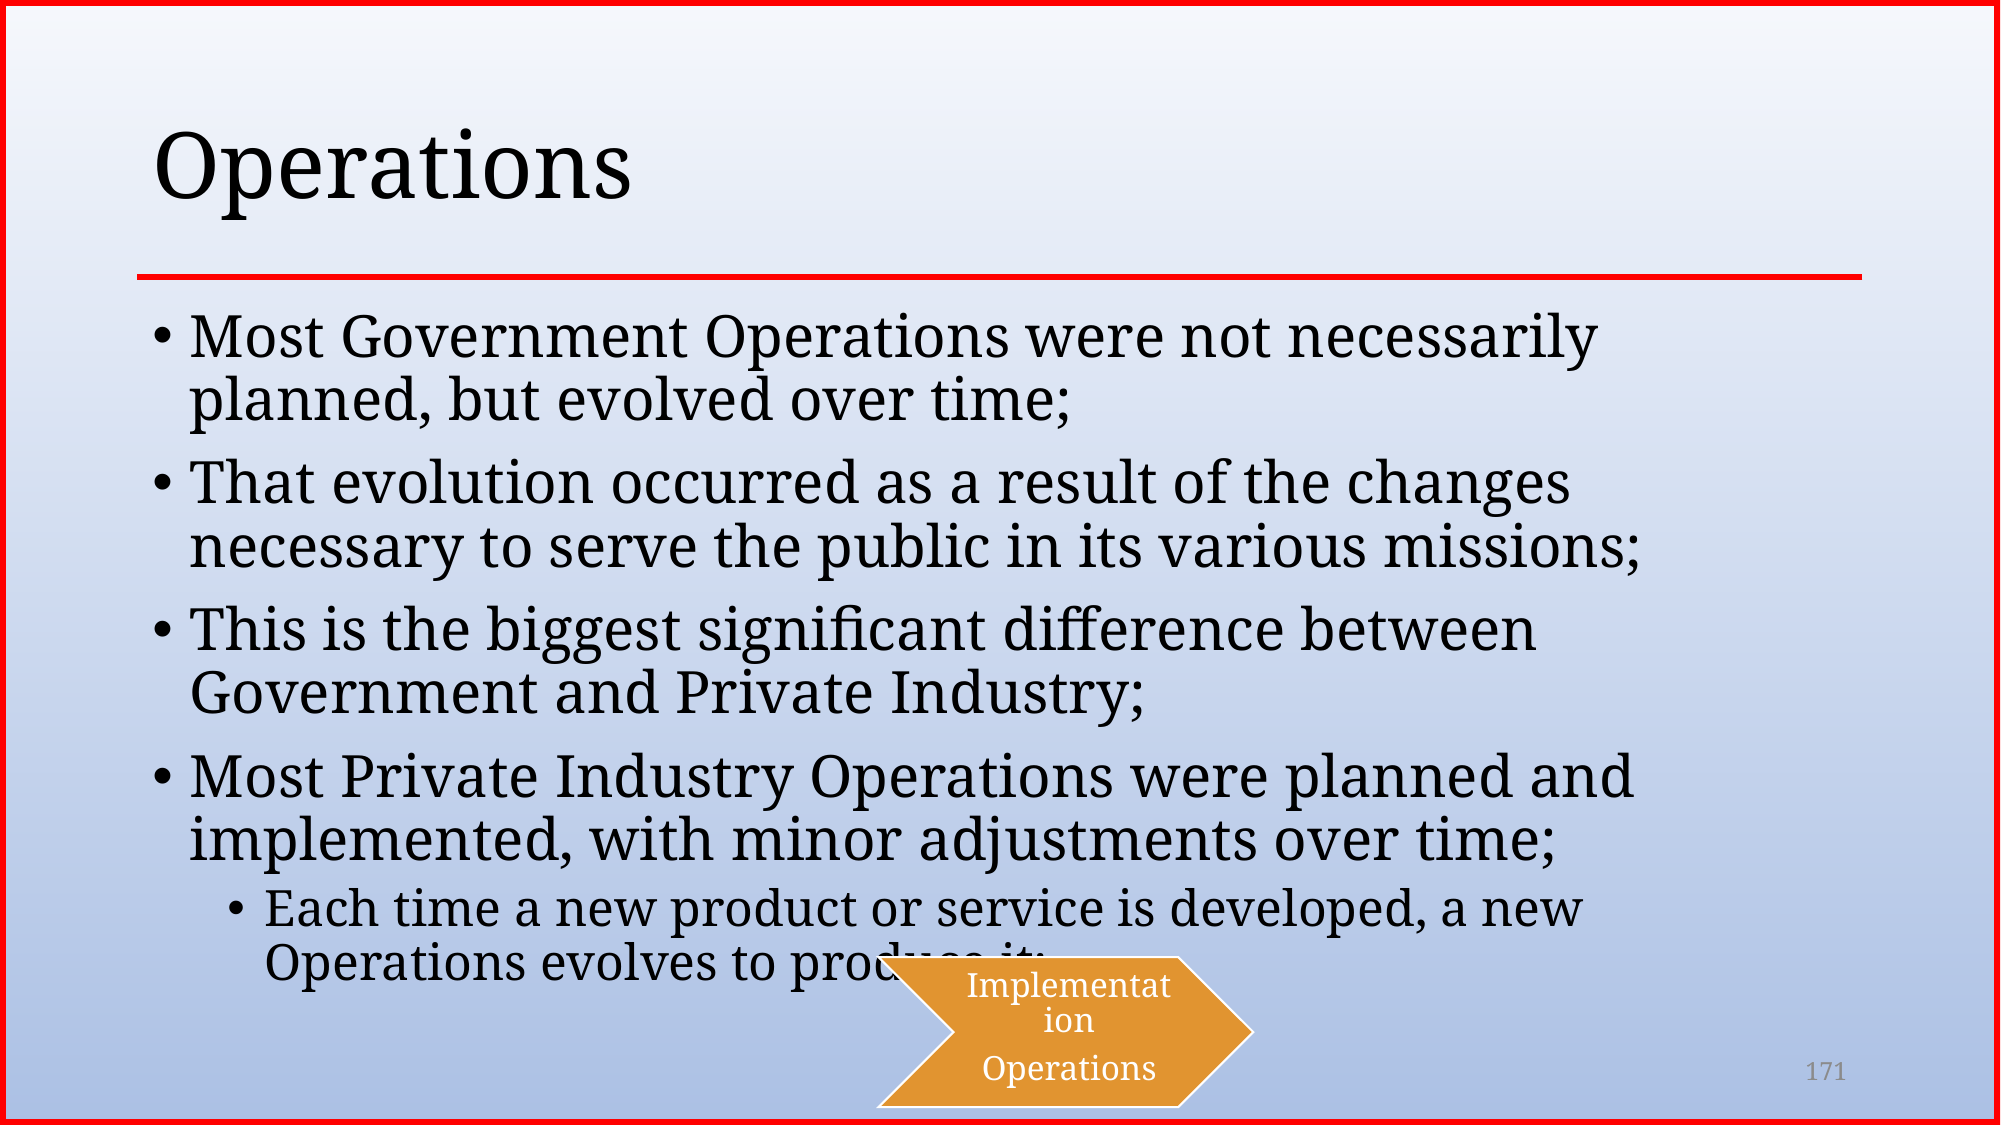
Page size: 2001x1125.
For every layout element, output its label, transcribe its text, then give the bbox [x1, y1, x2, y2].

title Operations [137, 59, 1863, 278]
list Most Government Operations were not necessarily planned, but evolved over time; That evolution occurred as a result of the changes necessary to serve the public in its various missions; This is the biggest significant difference between Government and Private Industry; Most Private Industry Operations were planned and implemented, with minor adjustments over time; Each time a new product or service is developed, a new Operations evolves to produce it: [137, 299, 1863, 1014]
slide_number 171 [1412, 1042, 1863, 1103]
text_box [878, 952, 1254, 1108]
